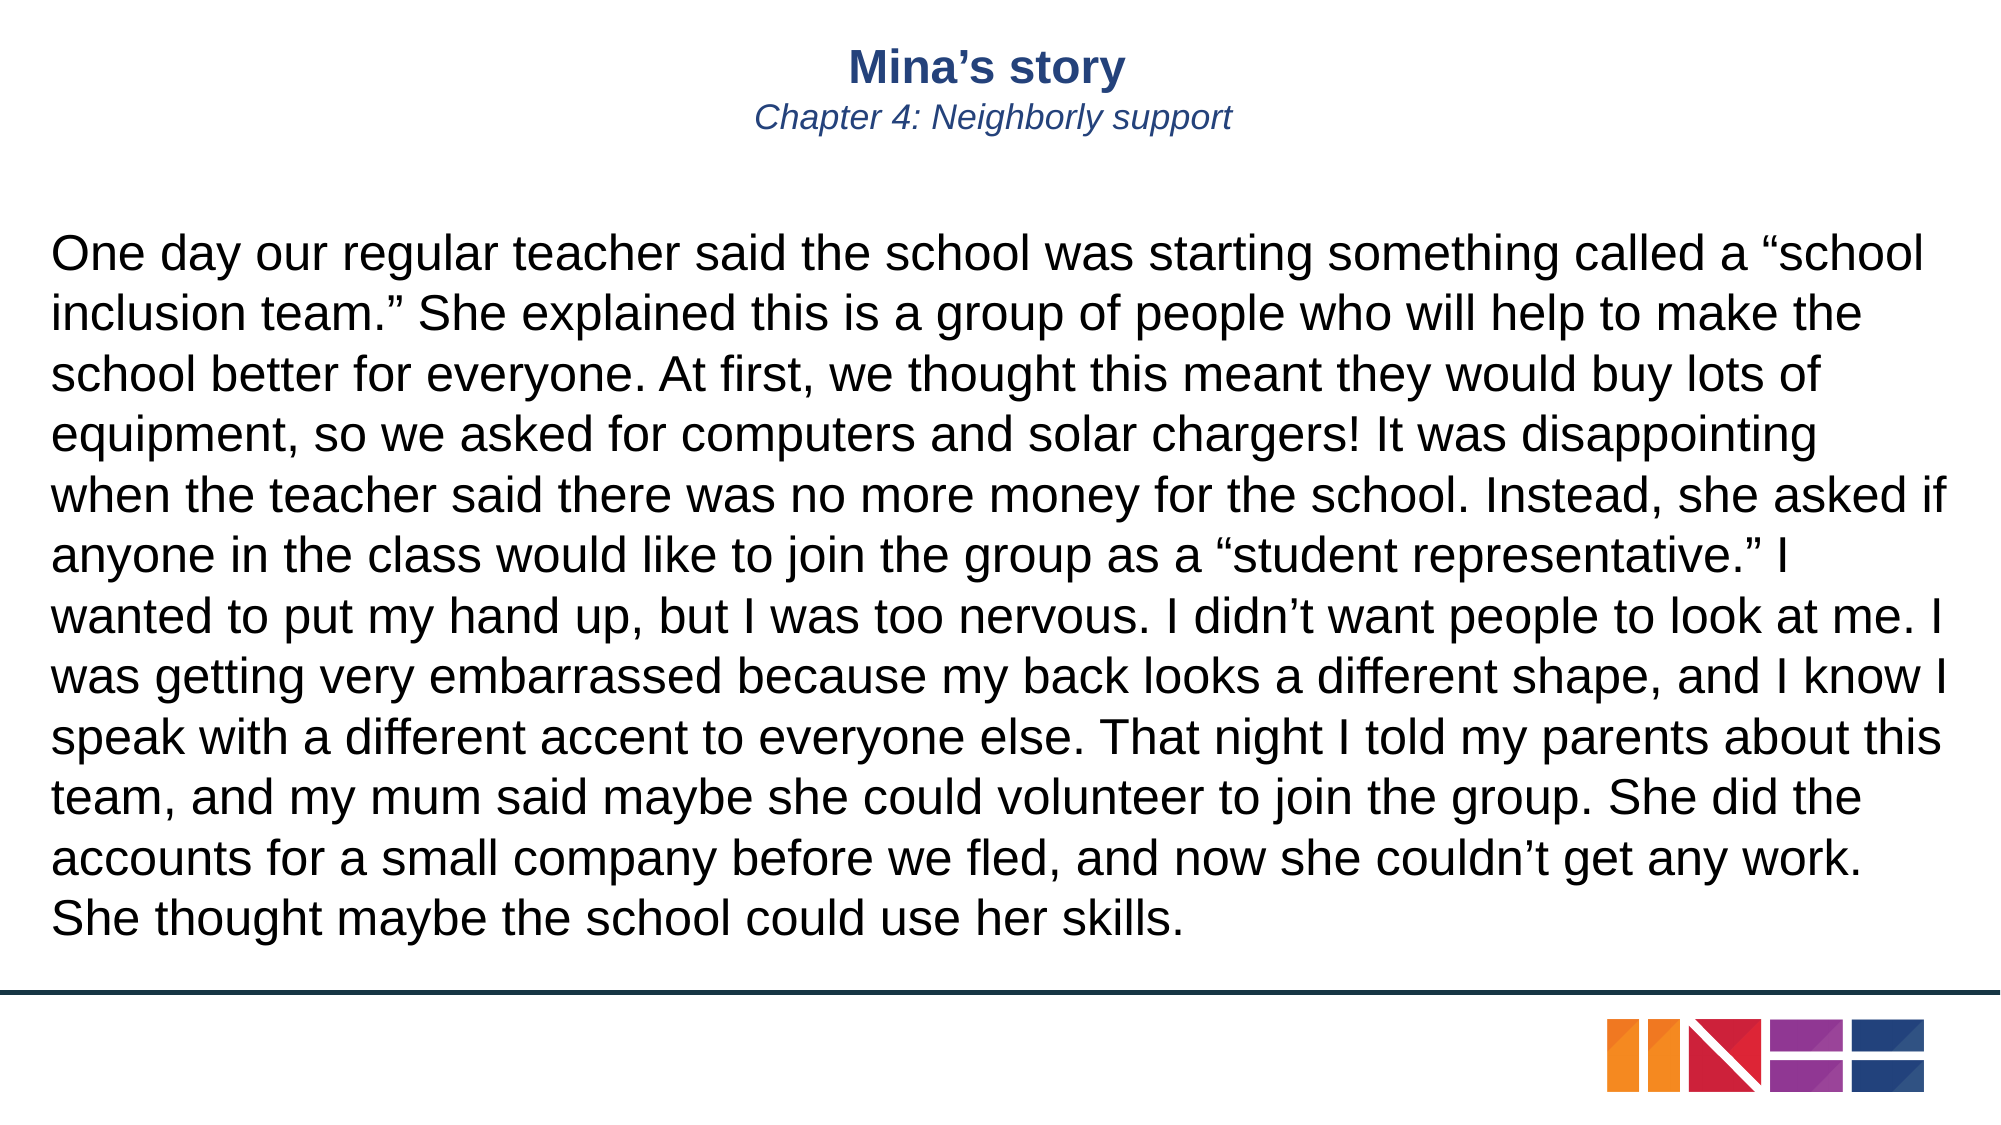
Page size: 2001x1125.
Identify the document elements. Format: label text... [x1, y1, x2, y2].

picture [1607, 1019, 1924, 1092]
list One day our regular teacher said the school was starting something called a “school inclusion team.” She explained this is a group of people who will help to make the school better for everyone. At first, we thought this meant they would buy lots of equipment, so we asked for computers and solar chargers! It was disappointing when the teacher said there was no more money for the school. Instead, she asked if anyone in the class would like to join the group as a “student representative.” I wanted to put my hand up, but I was too nervous. I didn’t want people to look at me. I was getting very embarrassed because my back looks a different shape, and I know I speak with a different accent to everyone else. That night I told my parents about this team, and my mum said maybe she could volunteer to join the group. She did the accounts for a small company before we fled, and now she couldn’t get any work. She thought maybe the school could use her skills. [31, 200, 1971, 974]
title Mina’s story Chapter 4: Neighborly support [31, 28, 1957, 145]
